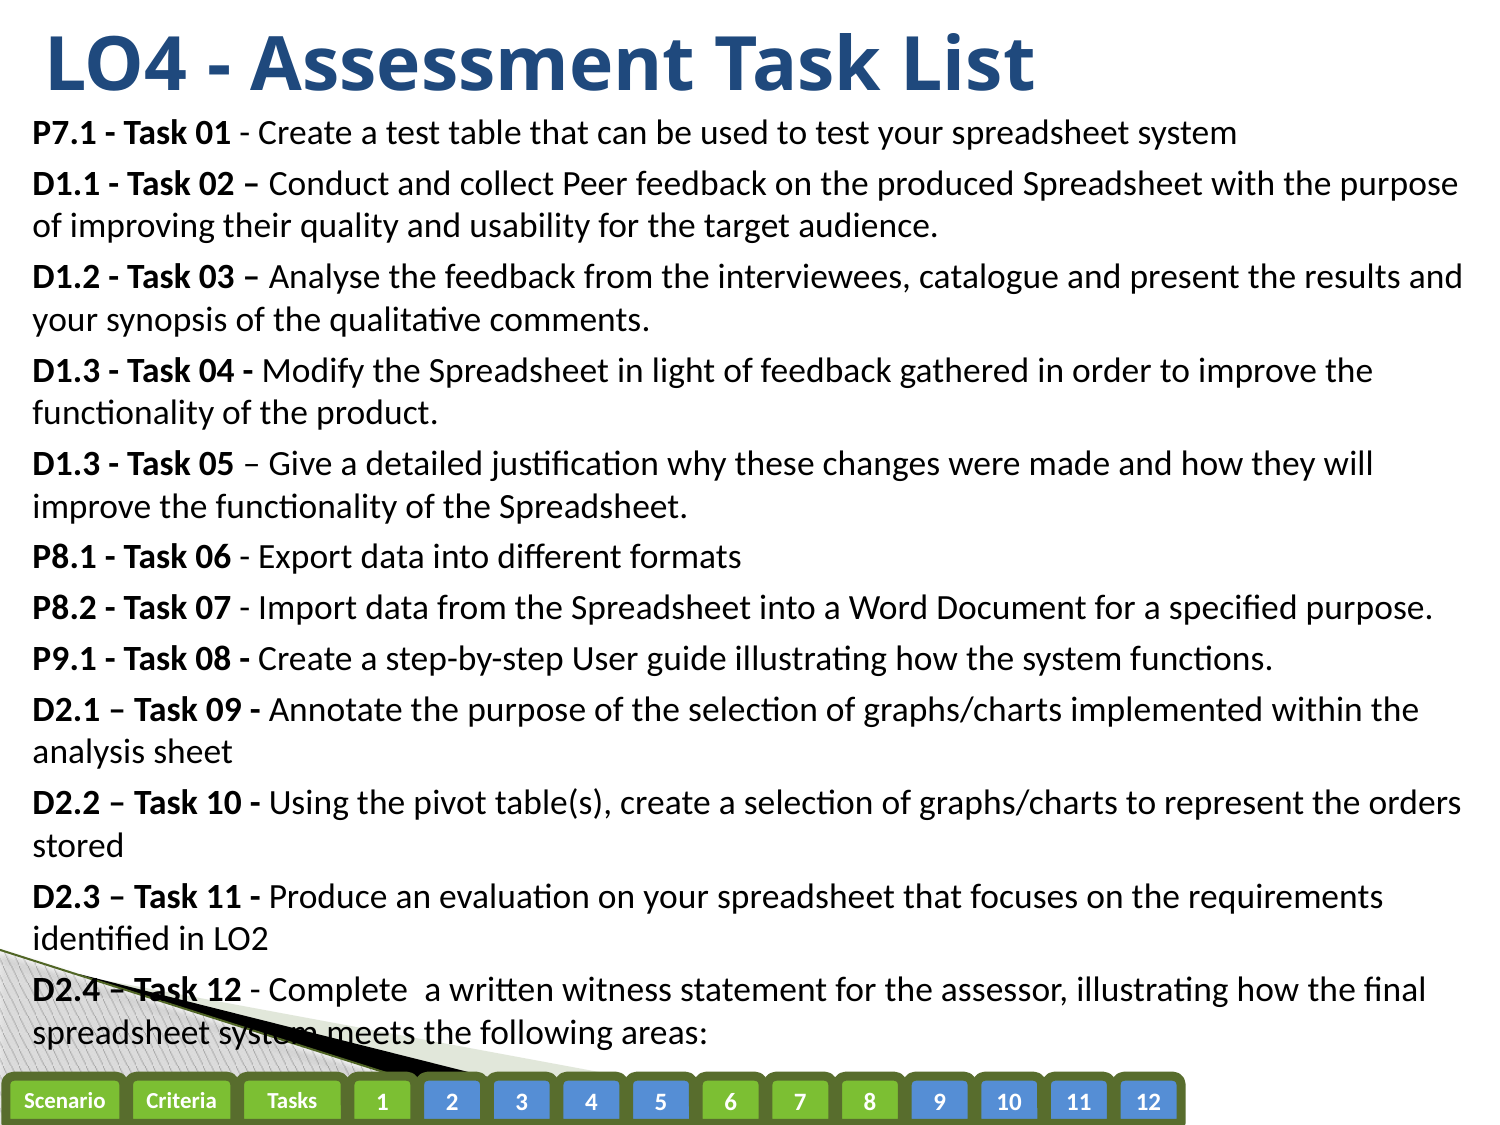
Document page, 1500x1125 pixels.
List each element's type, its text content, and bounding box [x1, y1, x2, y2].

title LO4 - Assessment Task List [29, 30, 1463, 90]
list P7.1 - Task 01 - Create a test table that can be used to test your spreadsheet system D1.1 - Task 02 – Conduct and collect Peer feedback on the produced Spreadsheet with the purpose of improving their quality and usability for the target audience. D1.2 - Task 03 – Analyse the feedback from the interviewees, catalogue and present the results and your synopsis of the qualitative comments. D1.3 - Task 04 - Modify the Spreadsheet in light of feedback gathered in order to improve the functionality of the product. D1.3 - Task 05 – Give a detailed justification why these changes were made and how they will improve the functionality of the Spreadsheet. P8.1 - Task 06 - Export data into different formats P8.2 - Task 07 - Import data from the Spreadsheet into a Word Document for a specified purpose. P9.1 - Task 08 - Create a step-by-step User guide illustrating how the system functions. D2.1 – Task 09 - Annotate the purpose of the selection of graphs/charts implemented within the analysis sheet D2.2 – Task 10 - Using the pivot table(s), create a selection of graphs/charts to represent the orders stored D2.3 – Task 11 - Produce an evaluation on your spreadsheet that focuses on the requirements identified in LO2 D2.4 – Task 12 - Complete a written witness statement for the assessor, illustrating how the final spreadsheet system meets the following areas: [17, 101, 1483, 1047]
